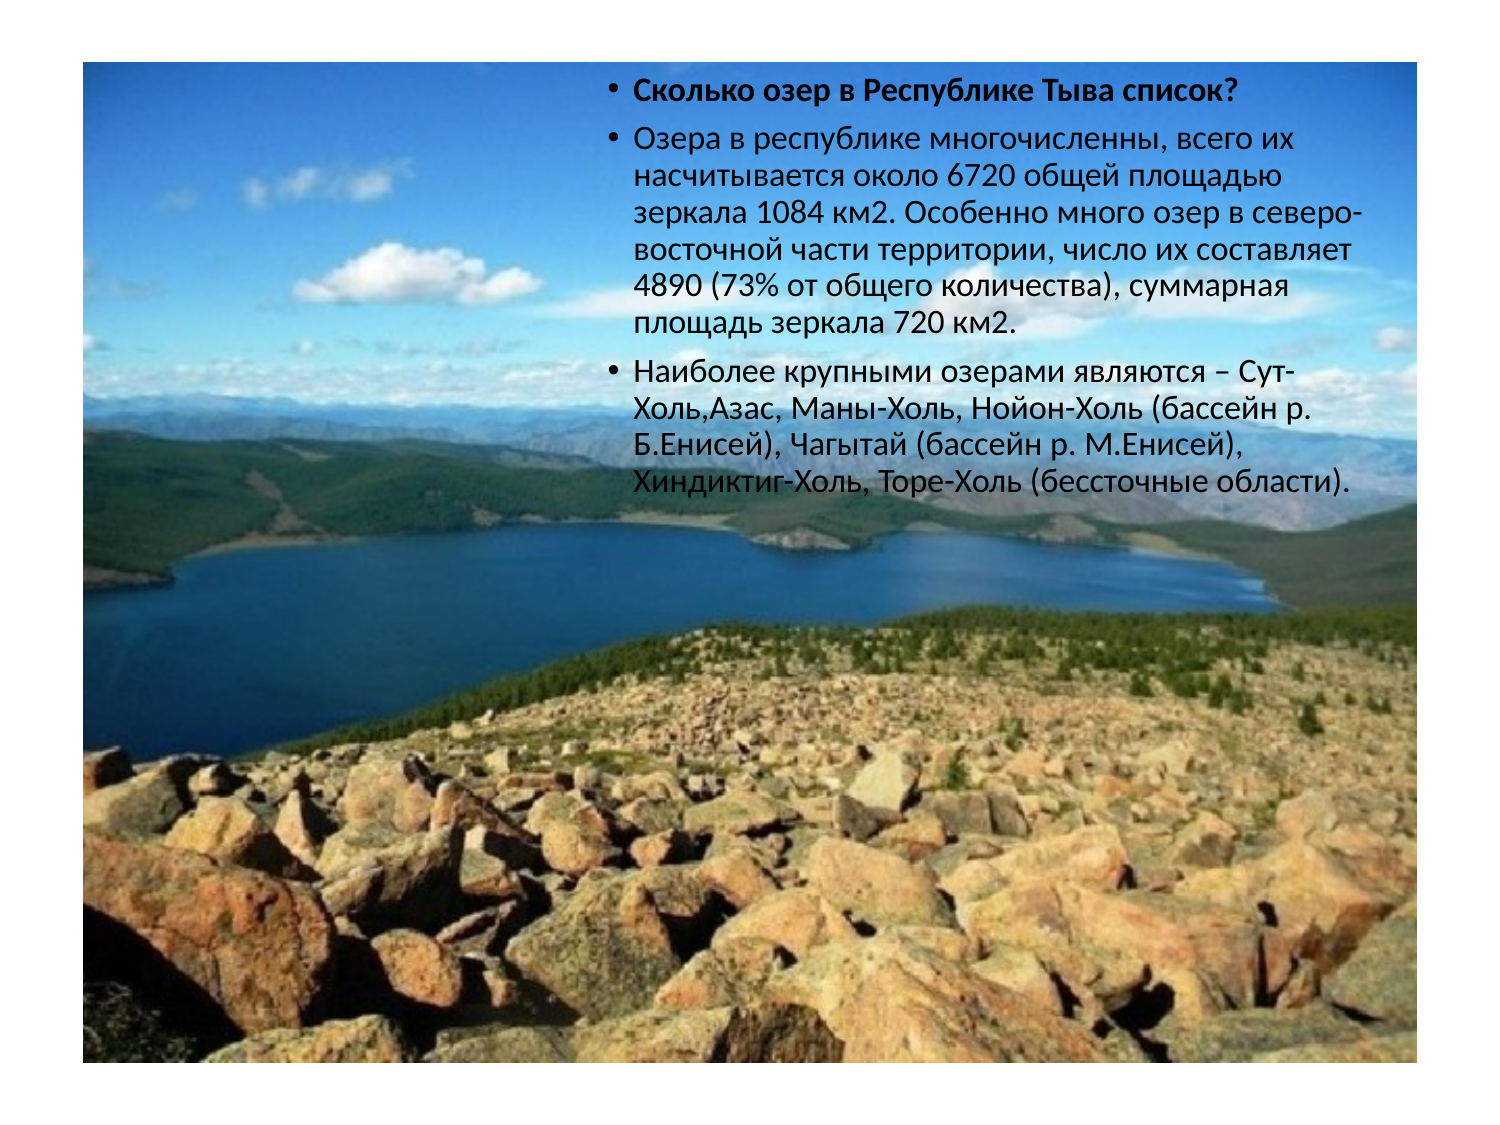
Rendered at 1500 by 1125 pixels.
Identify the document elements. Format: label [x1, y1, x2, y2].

picture [83, 62, 1417, 1063]
